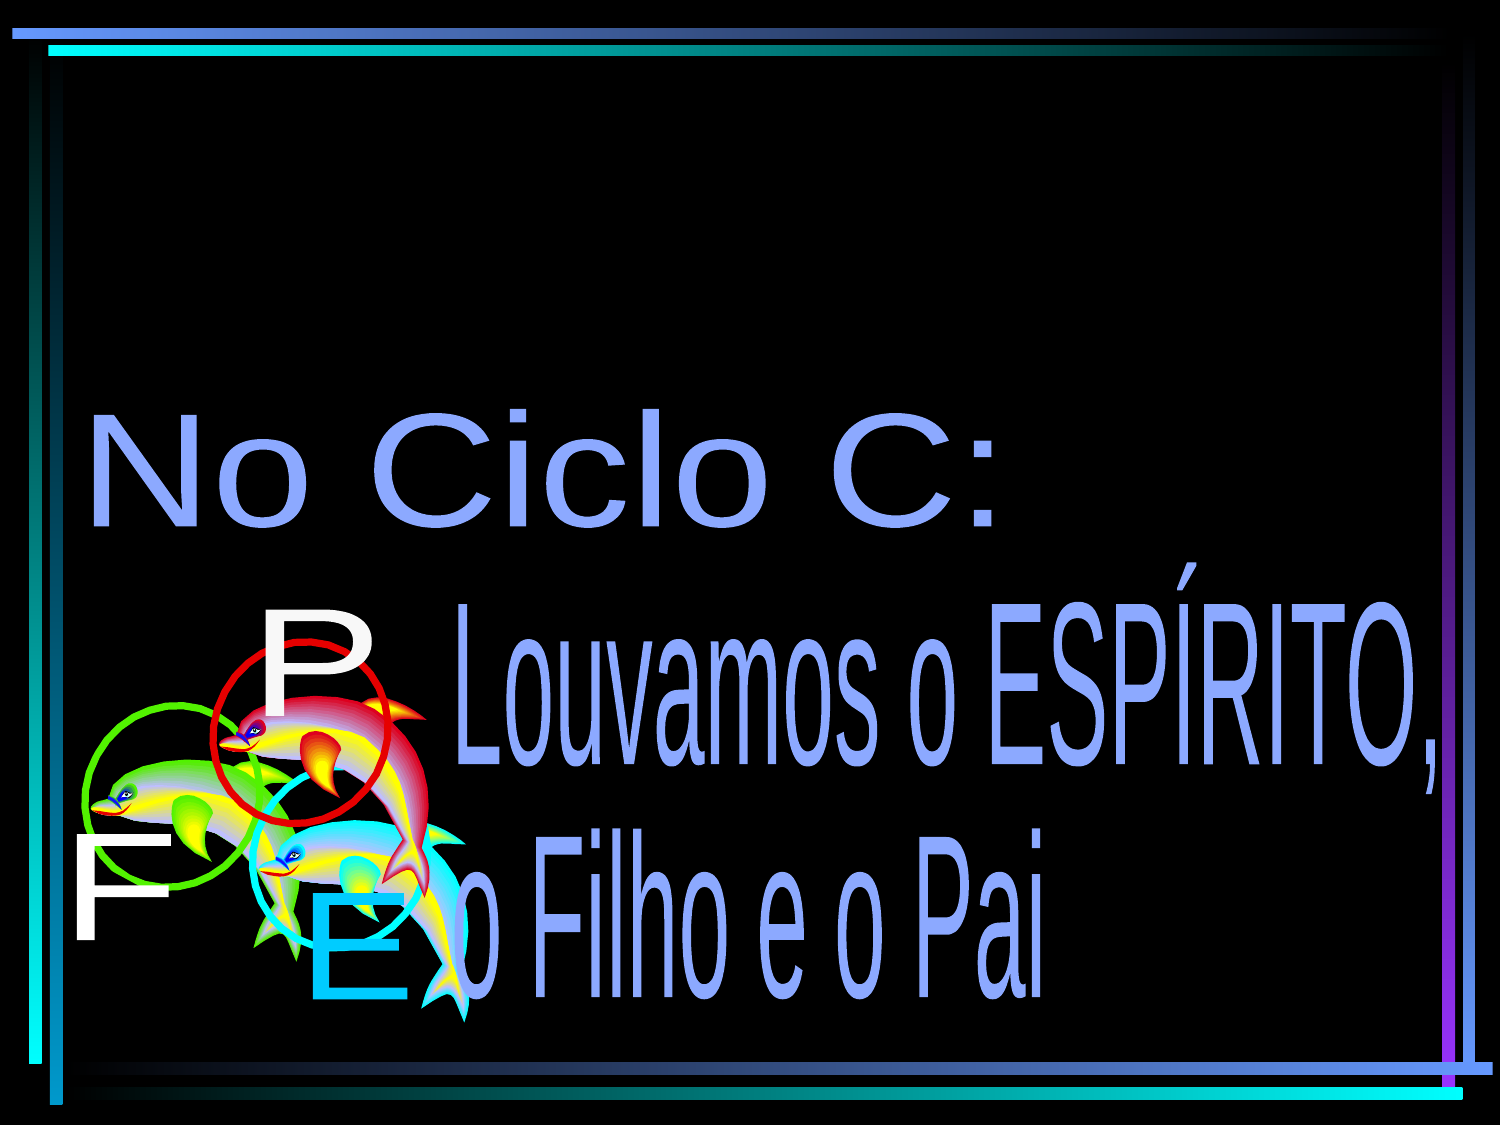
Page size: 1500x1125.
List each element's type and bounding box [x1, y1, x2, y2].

picture [95, 653, 553, 965]
